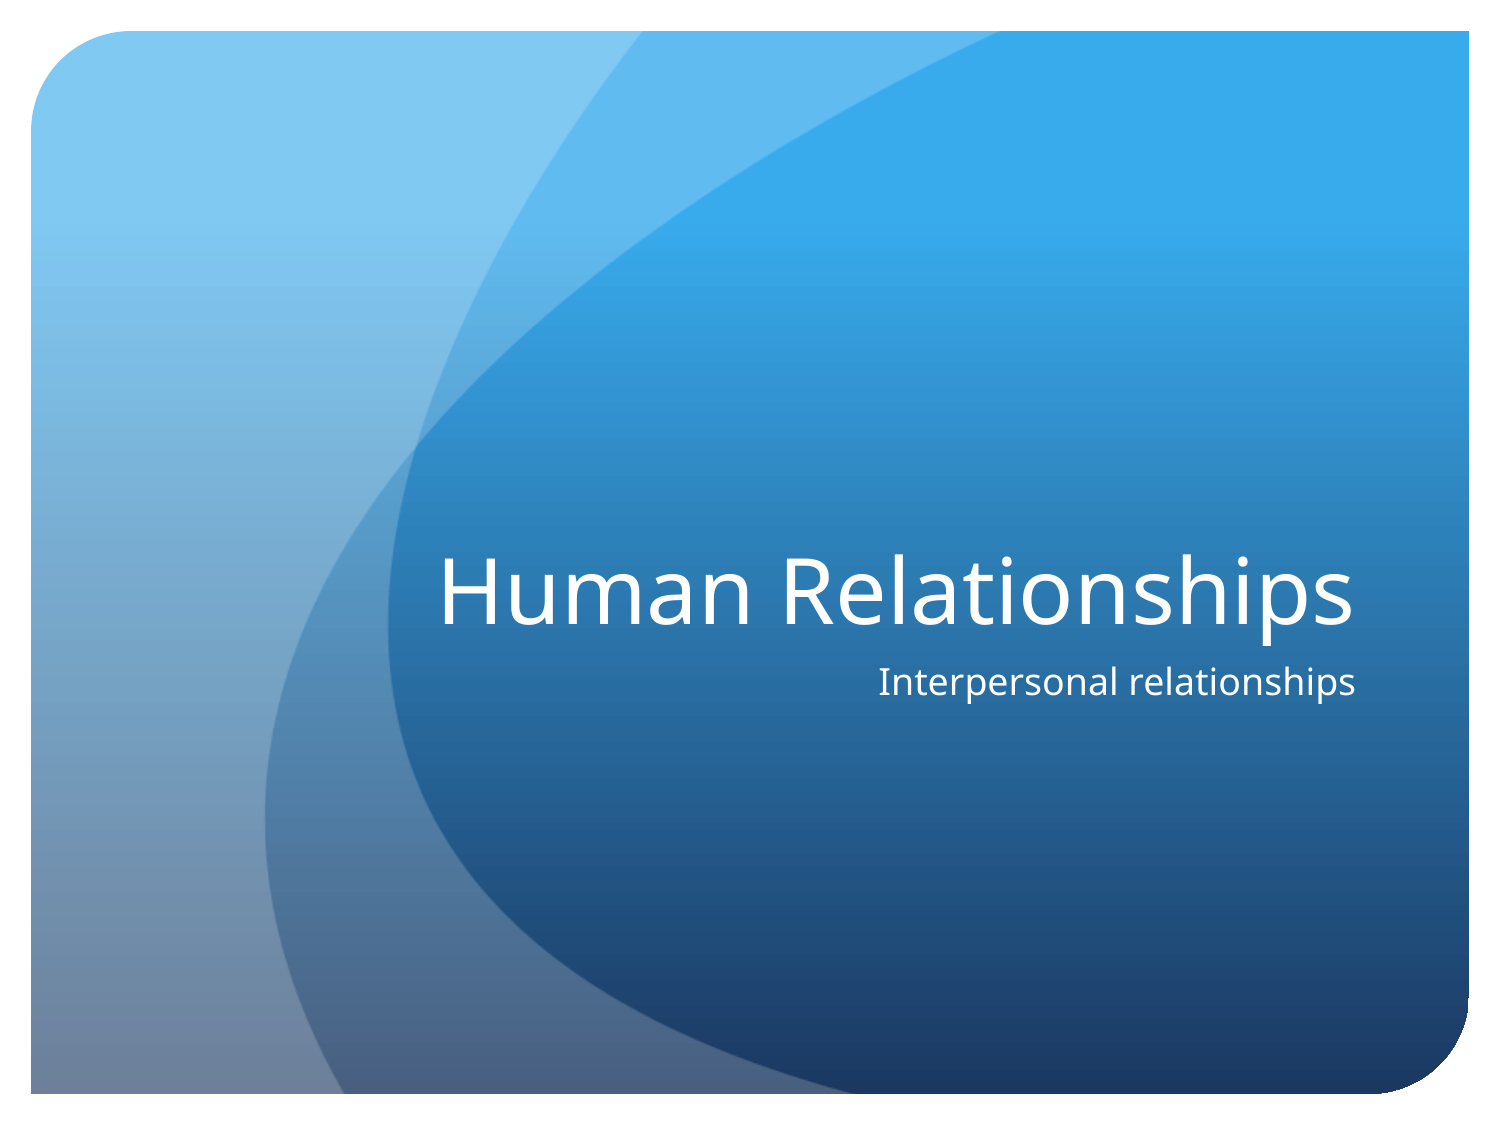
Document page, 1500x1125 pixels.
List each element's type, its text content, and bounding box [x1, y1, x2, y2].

title Human Relationships [217, 408, 1372, 650]
subtitle Interpersonal relationships [262, 650, 1372, 939]
picture [25, 30, 1474, 1095]
